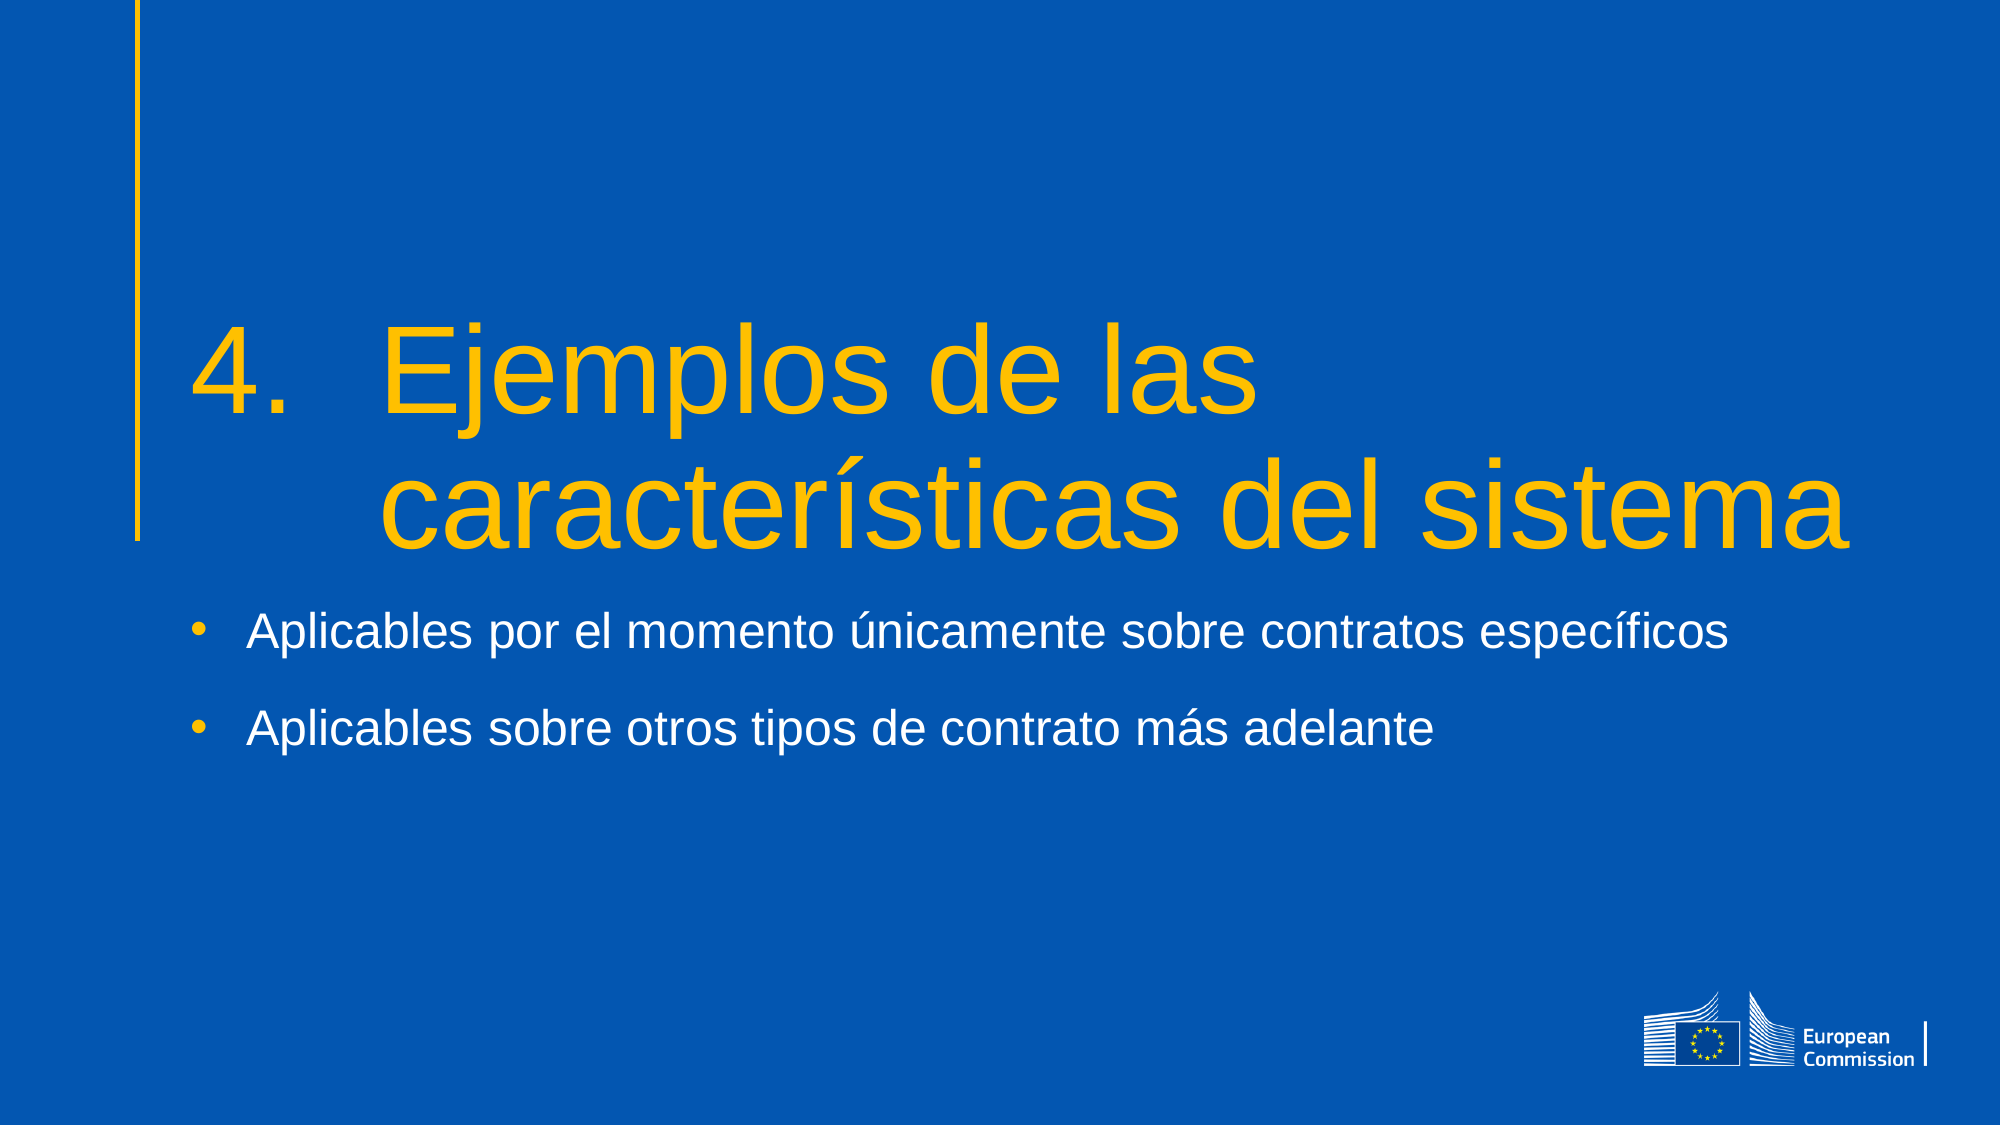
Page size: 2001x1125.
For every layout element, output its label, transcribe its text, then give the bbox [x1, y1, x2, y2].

picture [1644, 991, 1927, 1066]
title Ejemplos de las características del sistema [175, 184, 1927, 576]
subtitle Aplicables por el momento únicamente sobre contratos específicos Aplicables sobre otros tipos de contrato más adelante [175, 590, 1927, 863]
